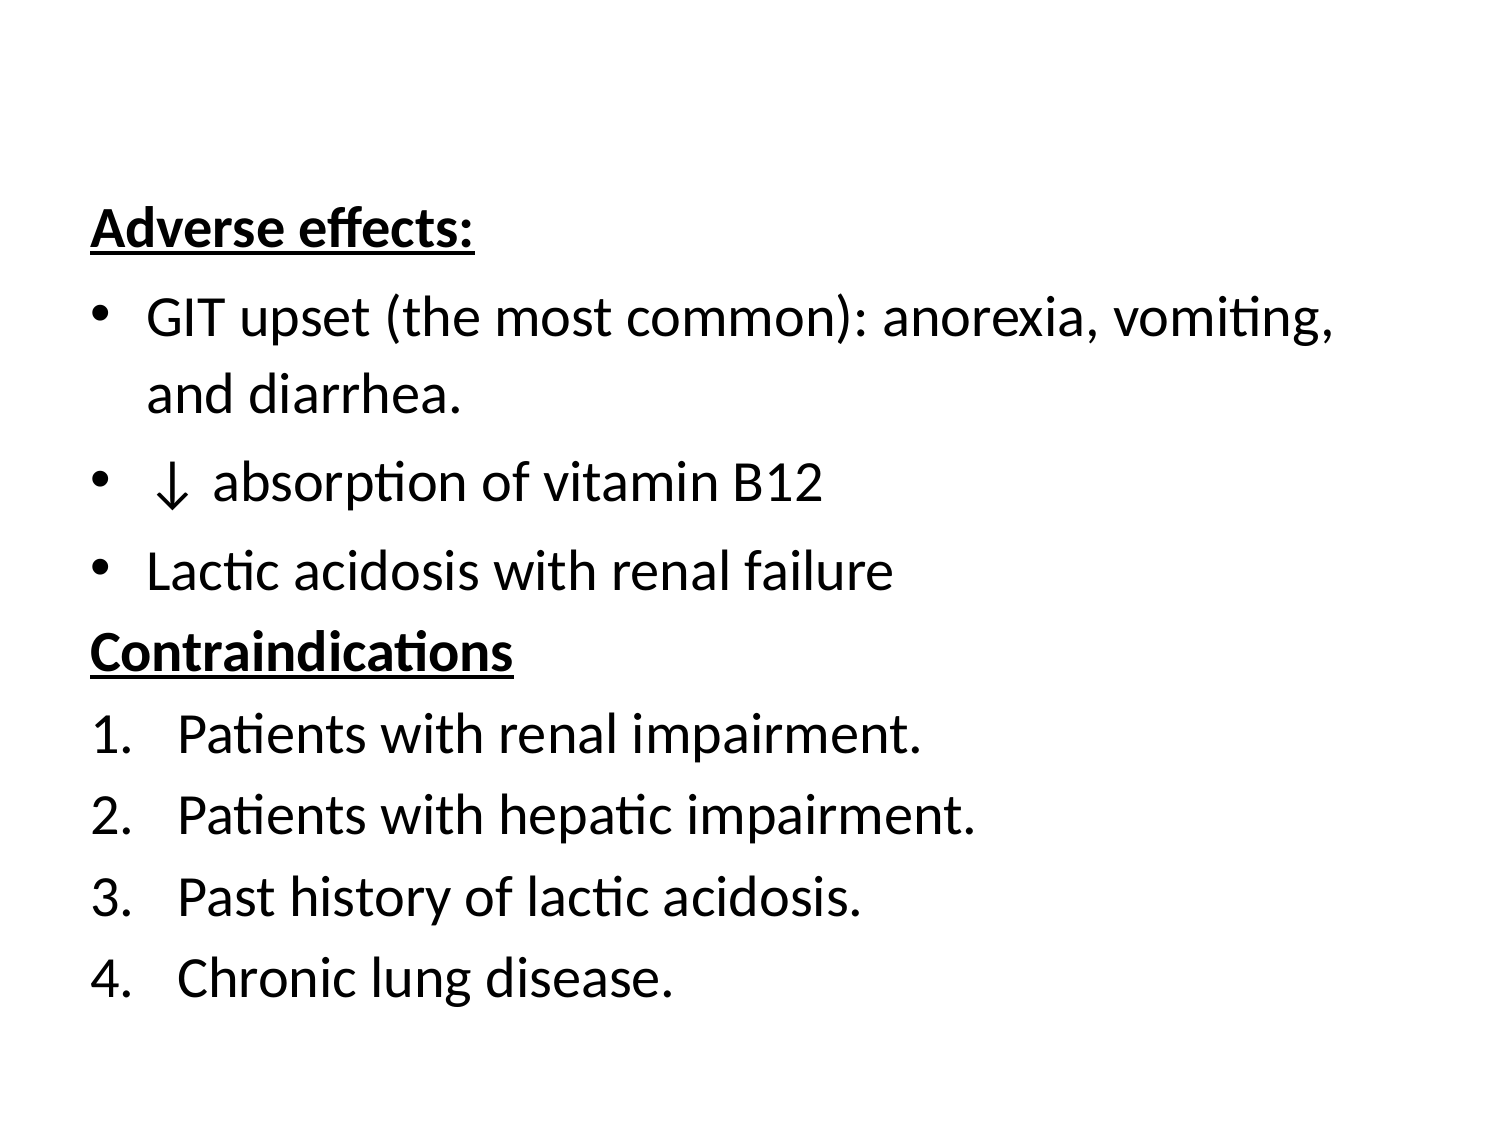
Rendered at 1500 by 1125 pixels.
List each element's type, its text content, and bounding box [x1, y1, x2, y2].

list Adverse effects: GIT upset (the most common): anorexia, vomiting, and diarrhea. ↓ absorption of vitamin B12 Lactic acidosis with renal failure Contraindications Patients with renal impairment. Patients with hepatic impairment. Past history of lactic acidosis. Chronic lung disease. [75, 174, 1425, 1100]
